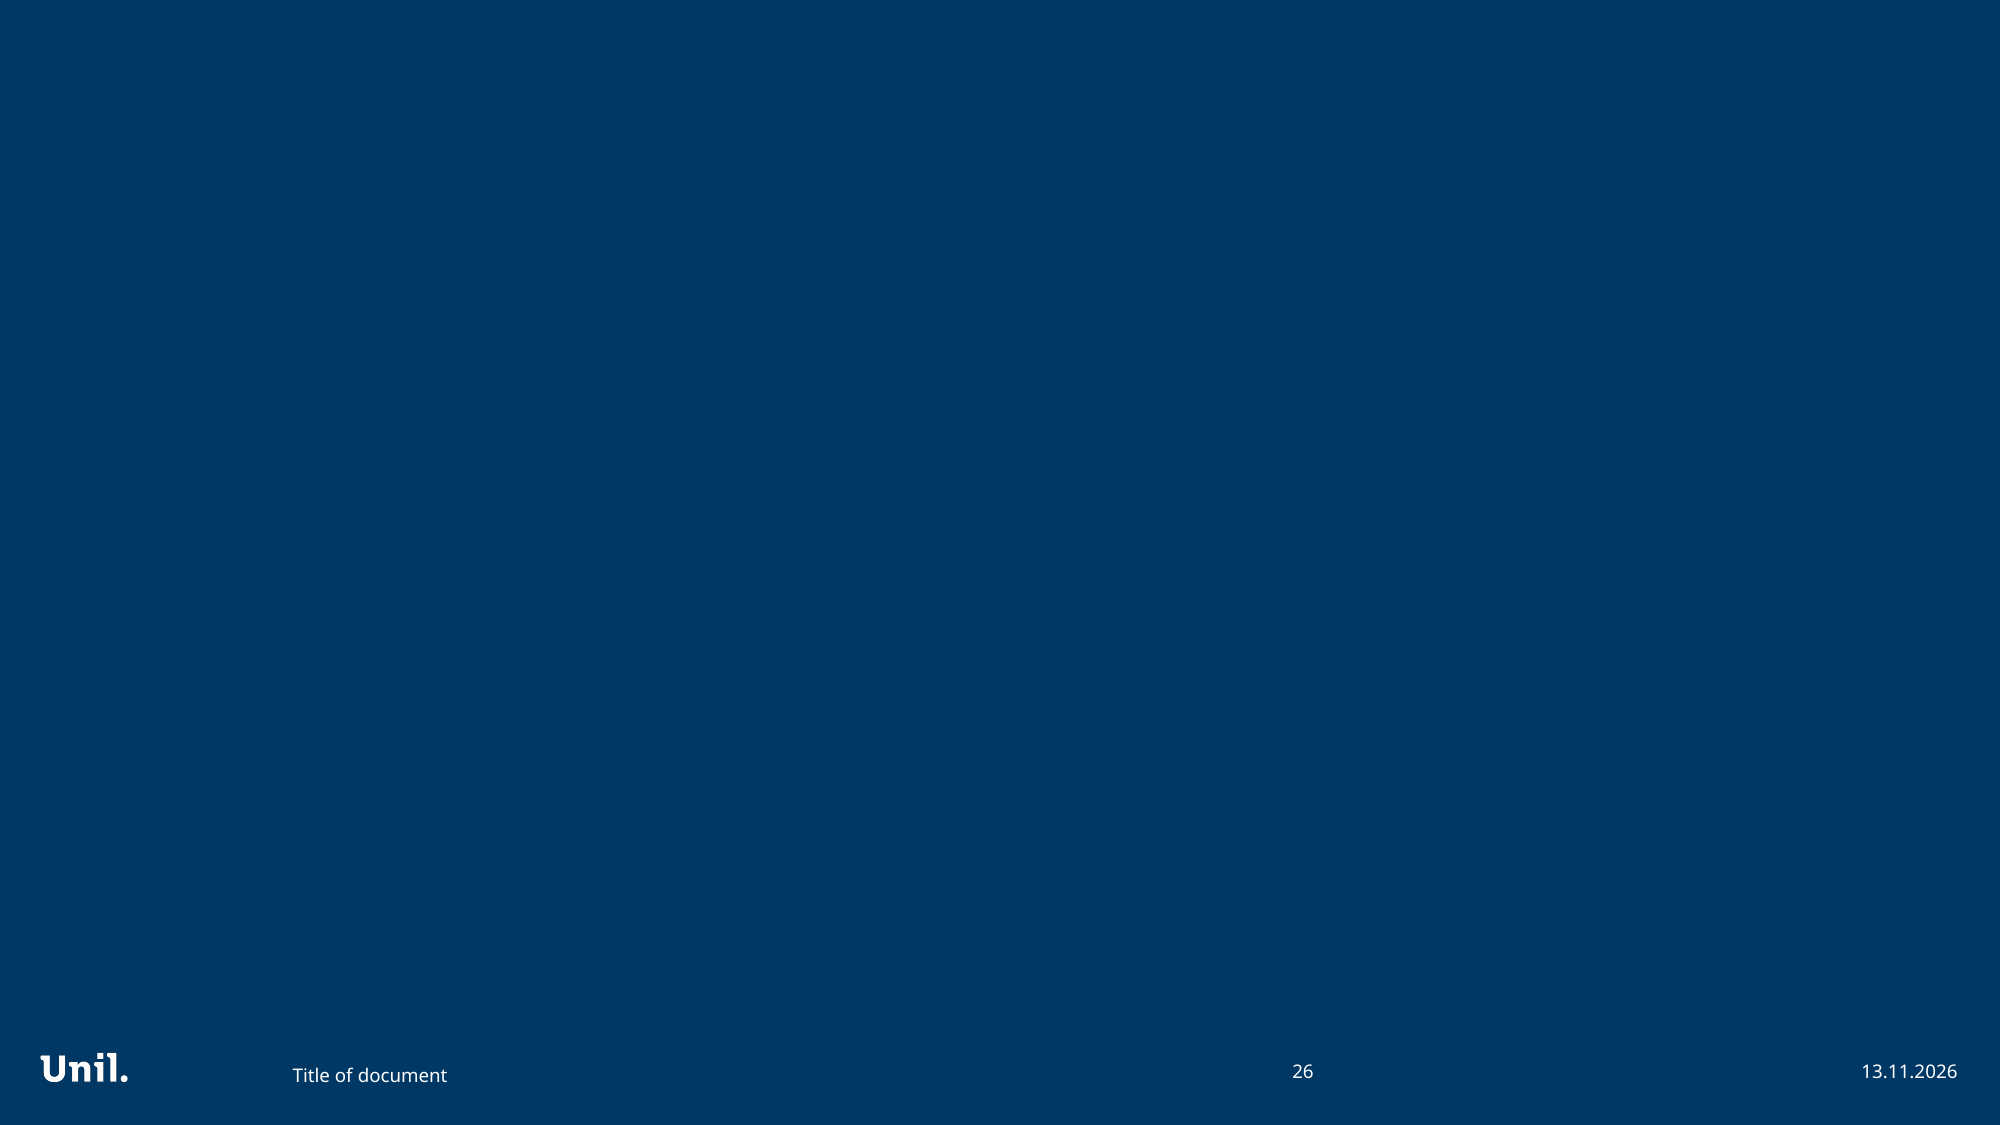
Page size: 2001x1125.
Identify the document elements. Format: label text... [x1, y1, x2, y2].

footer Title of document [292, 1011, 1048, 1087]
picture [27, 1042, 141, 1095]
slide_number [1789, 1026, 1958, 1086]
slide_number 26 [1250, 1037, 1355, 1086]
